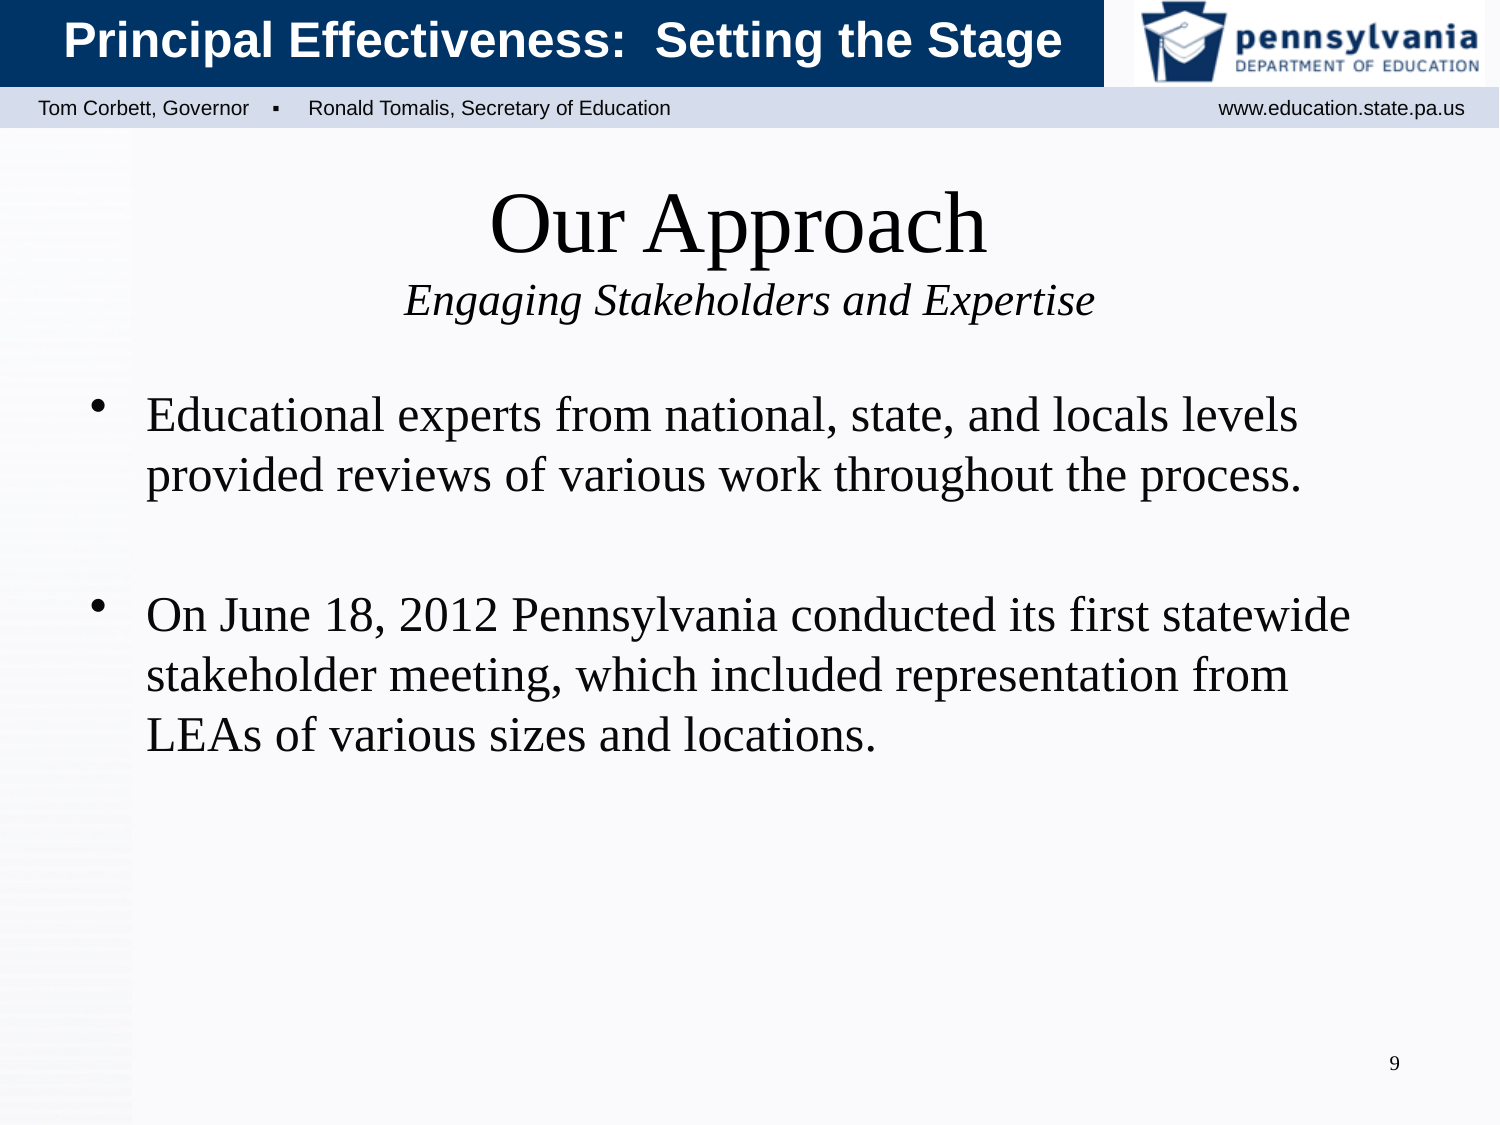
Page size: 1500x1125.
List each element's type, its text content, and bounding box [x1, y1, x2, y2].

text_box 9 [1374, 1042, 1444, 1103]
picture [0, 0, 1500, 1125]
list Educational experts from national, state, and locals levels provided reviews of various work throughout the process. On June 18, 2012 Pennsylvania conducted its first statewide stakeholder meeting, which included representation from LEAs of various sizes and locations. [75, 374, 1425, 1117]
title Our Approach Engaging Stakeholders and Expertise [75, 157, 1425, 357]
